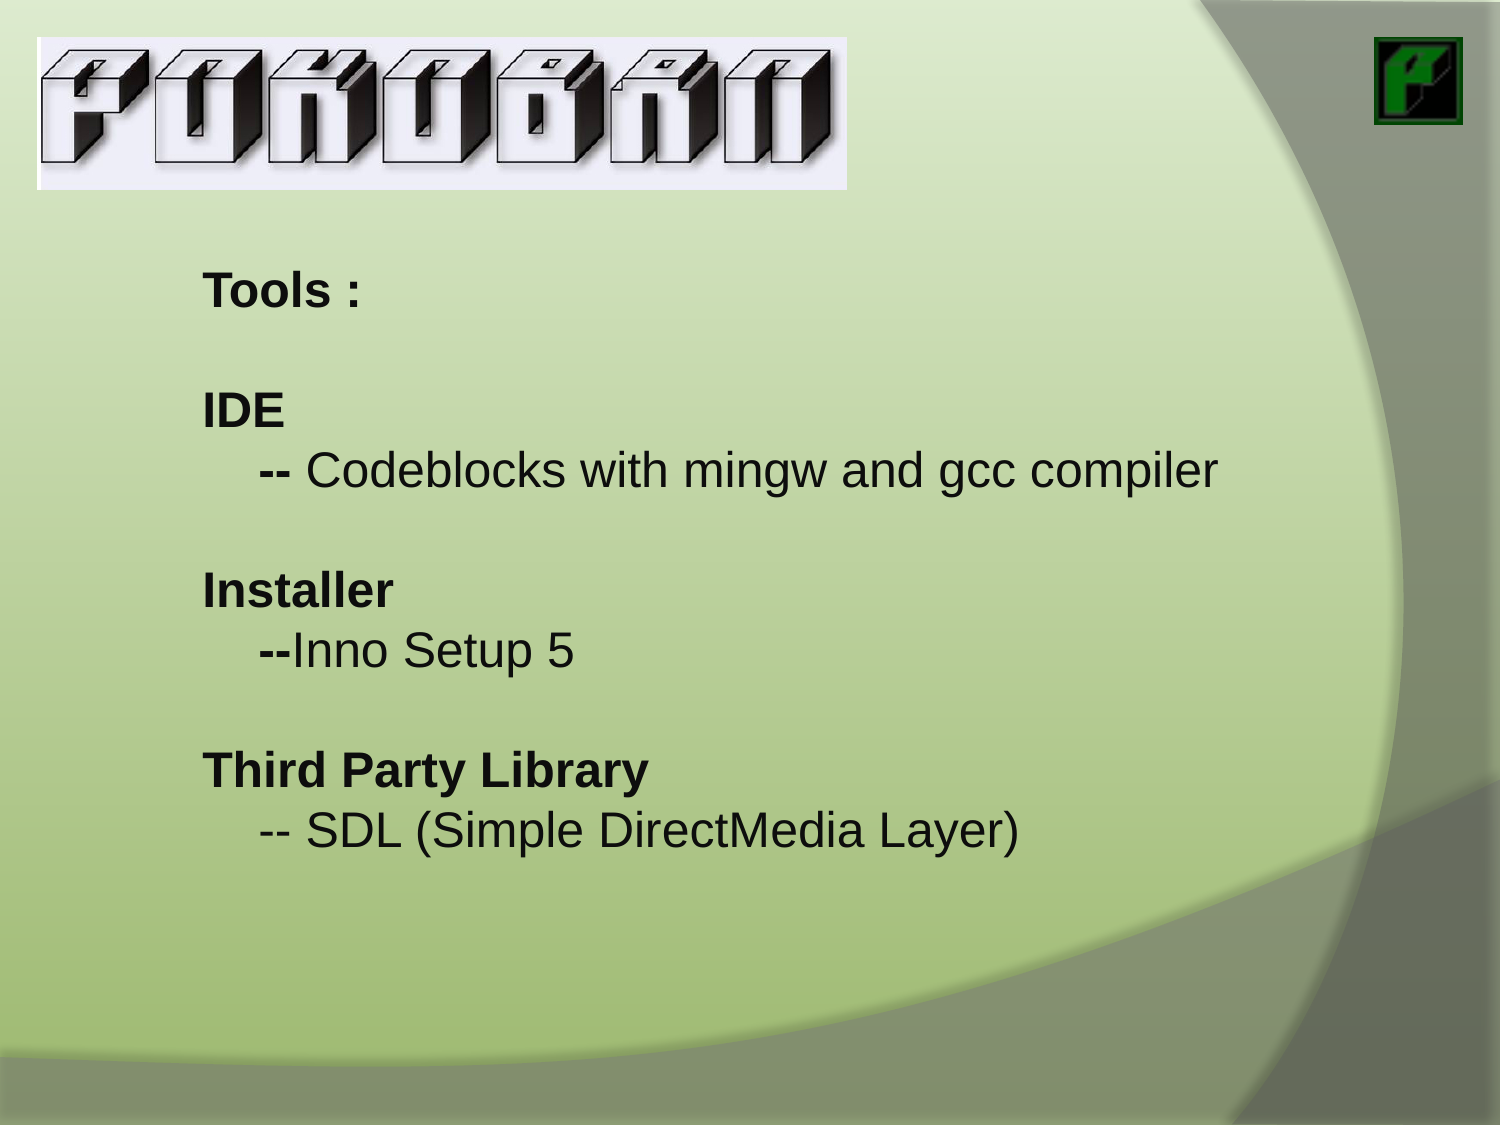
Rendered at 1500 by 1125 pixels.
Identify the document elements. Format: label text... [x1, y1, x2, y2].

text_box Tools : IDE -- Codeblocks with mingw and gcc compiler Installer --Inno Setup 5 Third Party Library -- SDL (Simple DirectMedia Layer) [187, 249, 1363, 1125]
picture [37, 37, 848, 191]
picture [1374, 37, 1463, 126]
